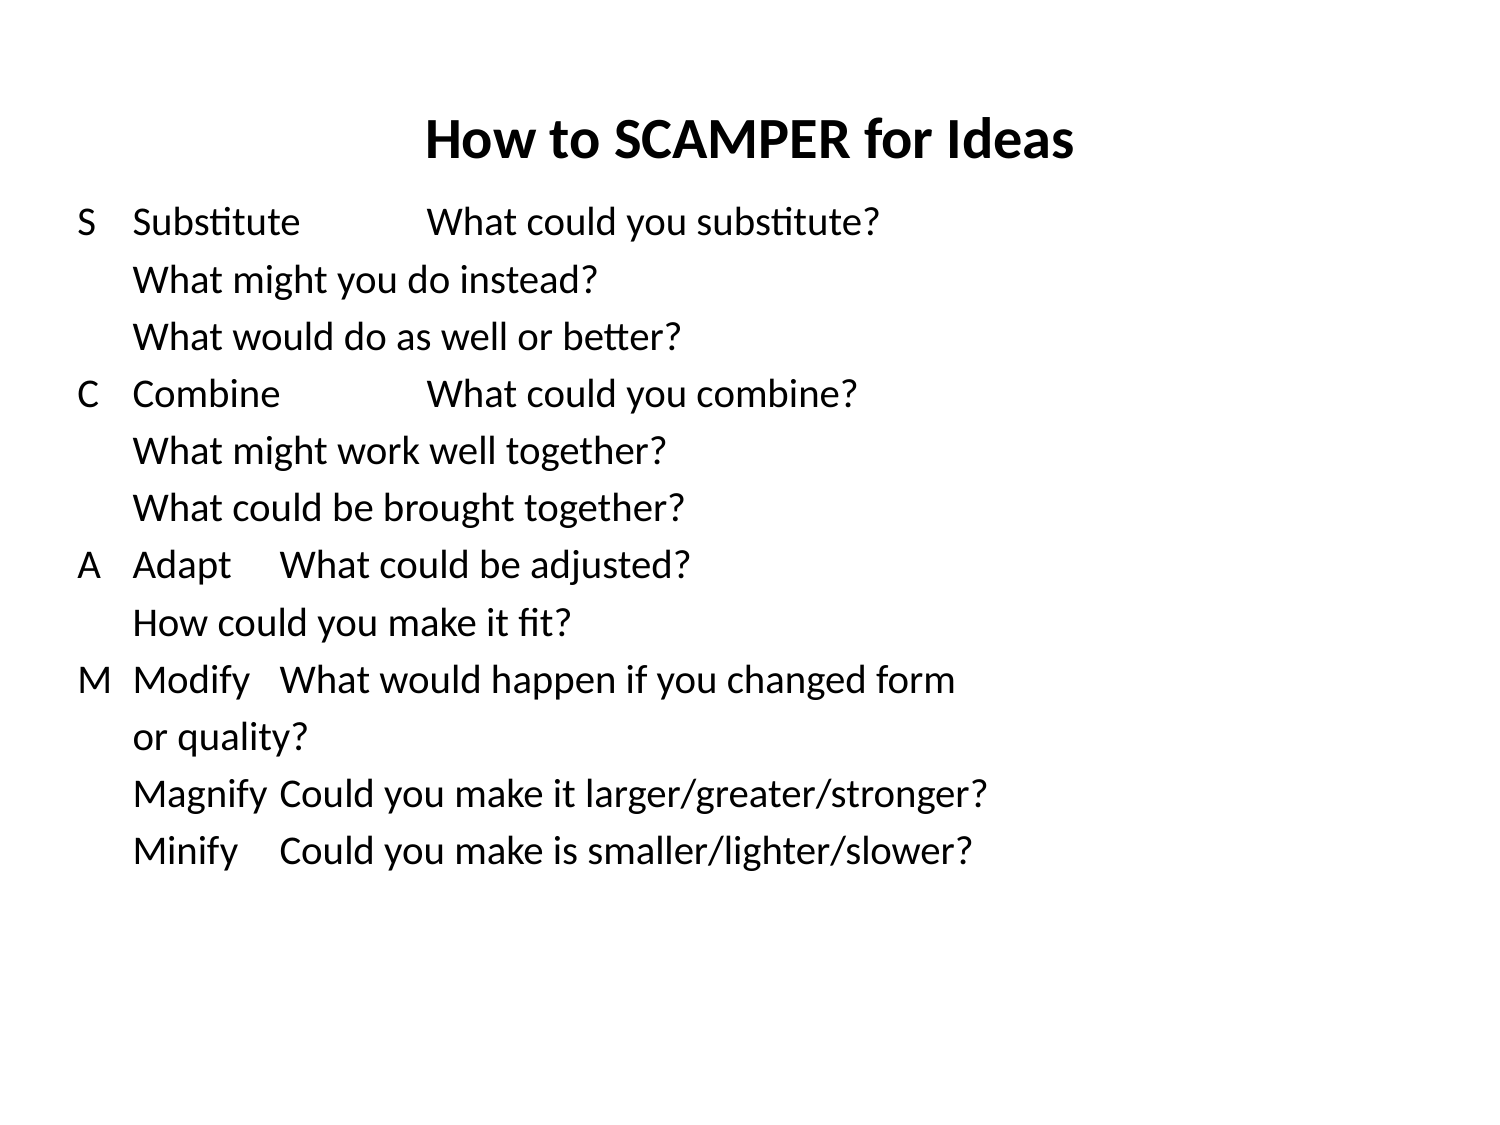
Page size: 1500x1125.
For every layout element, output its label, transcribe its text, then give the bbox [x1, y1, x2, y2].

list S Substitute What could you substitute? What might you do instead? What would do as well or better? C Combine What could you combine? What might work well together? What could be brought together? A Adapt What could be adjusted? How could you make it fit? M Modify What would happen if you changed form or quality? Magnify Could you make it larger/greater/stronger? Minify Could you make is smaller/lighter/slower? [62, 187, 1438, 1018]
title How to SCAMPER for Ideas [75, 50, 1425, 187]
